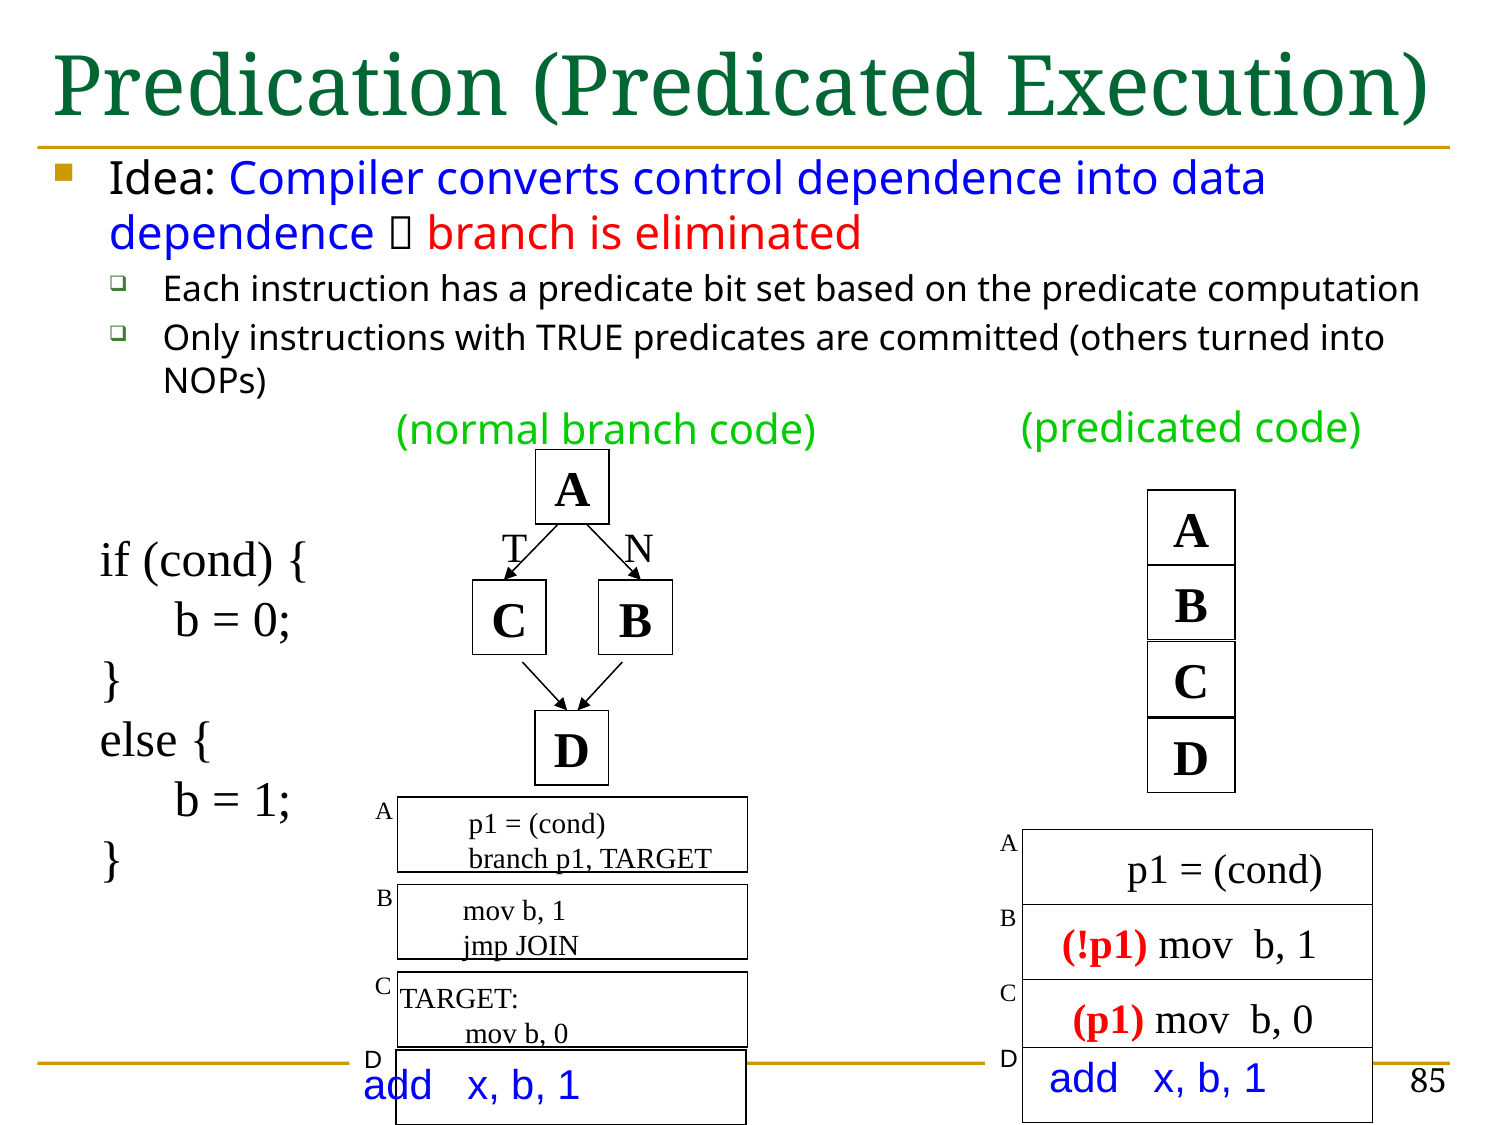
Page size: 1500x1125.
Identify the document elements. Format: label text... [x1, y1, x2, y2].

text_box A [985, 804, 1033, 864]
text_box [1147, 489, 1236, 795]
text_box [1338, 979, 1373, 1043]
text_box [1022, 979, 1047, 1047]
text_box [1338, 905, 1373, 979]
text_box add x, b, 1 [348, 1050, 796, 1115]
slide_number 85 [1373, 1036, 1462, 1043]
text_box D [349, 1036, 354, 1050]
text_box B [985, 879, 1032, 939]
text_box [1022, 905, 1047, 979]
list Idea: Compiler converts control dependence into data dependence  branch is eliminated Each instruction has a predicate bit set based on the predicate computation Only instructions with TRUE predicates are committed (others turned into NOPs) [37, 141, 1450, 1016]
text_box [395, 1115, 746, 1125]
text_box D [985, 1034, 1022, 1080]
text_box [1338, 829, 1373, 905]
text_box (predicated code) [906, 368, 1487, 459]
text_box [84, 519, 326, 980]
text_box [359, 370, 851, 1057]
text_box p1 = (cond) (!p1) mov b, 1 (p1) mov b, 0 [1047, 809, 1338, 1043]
text_box add x, b, 1 [1034, 1043, 1482, 1109]
text_box C [985, 954, 1032, 1014]
title Predication (Predicated Execution) [37, 24, 1450, 141]
text_box [1022, 829, 1047, 905]
text_box [1022, 1047, 1373, 1123]
